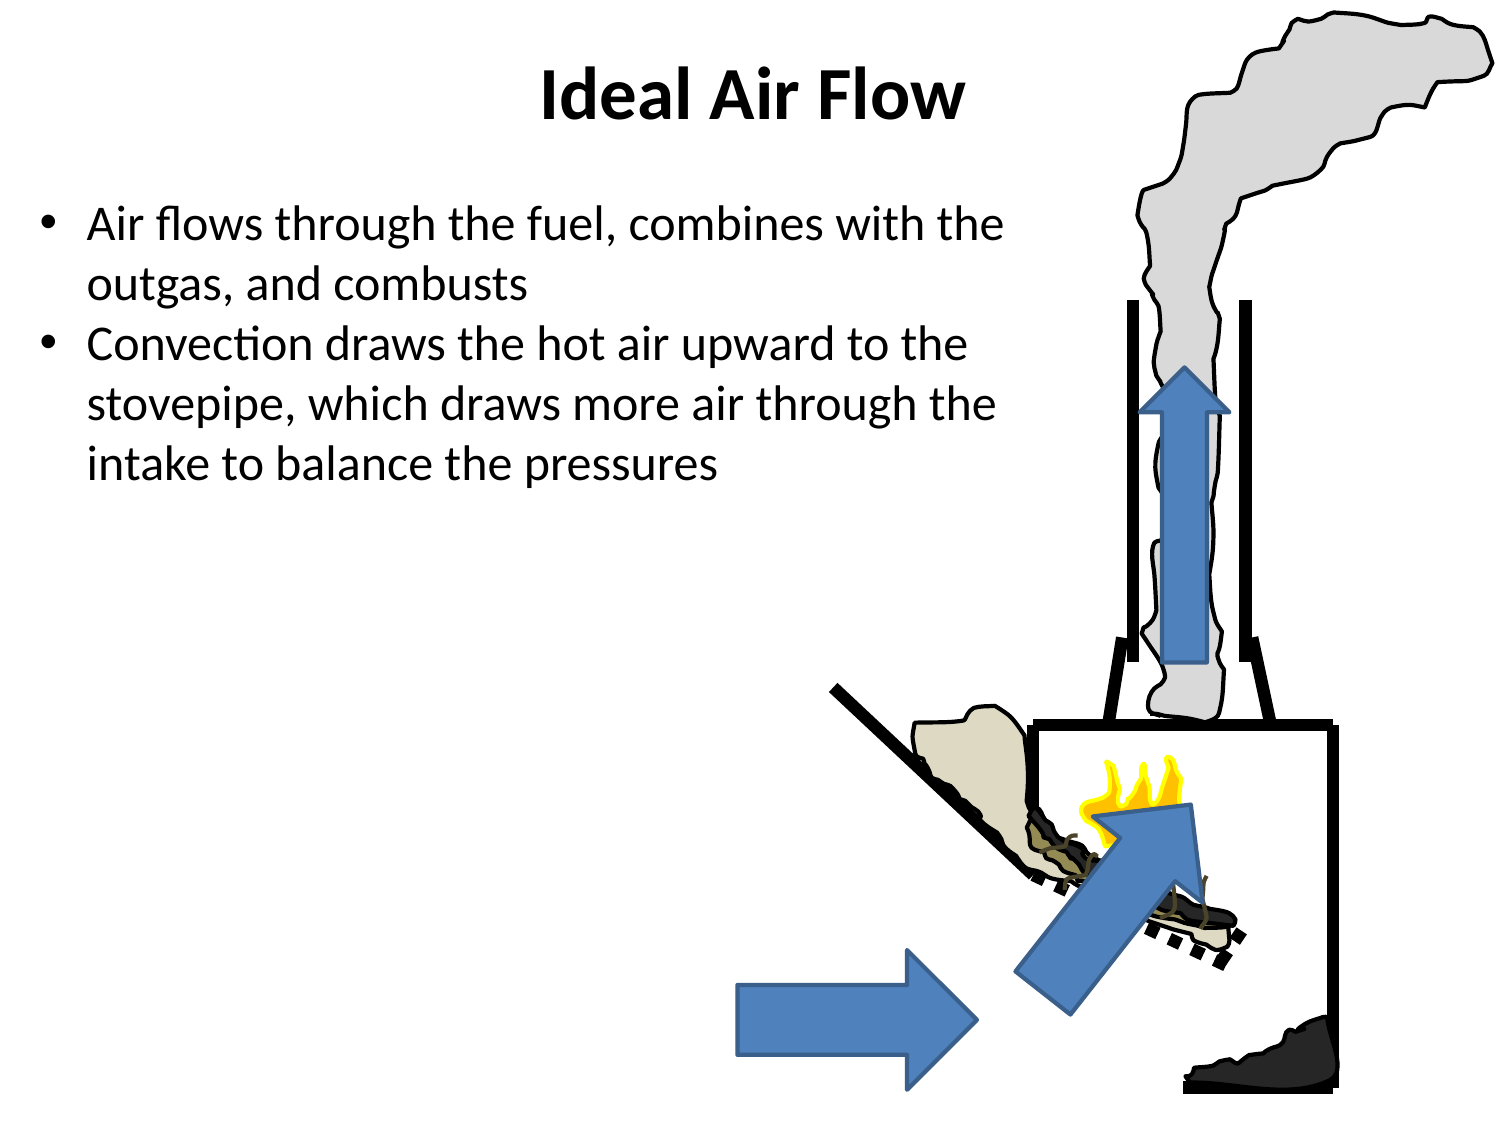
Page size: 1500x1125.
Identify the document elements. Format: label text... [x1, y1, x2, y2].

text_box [1039, 756, 1207, 929]
text_box [735, 982, 827, 1057]
text_box Air flows through the fuel, combines with the outgas, and combusts Convection draws the hot air upward to the stovepipe, which draws more air through the intake to balance the pressures [24, 183, 1096, 499]
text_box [912, 705, 1236, 951]
text_box Ideal Air Flow [524, 37, 1350, 143]
text_box [1135, 10, 1495, 298]
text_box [833, 299, 1334, 1088]
